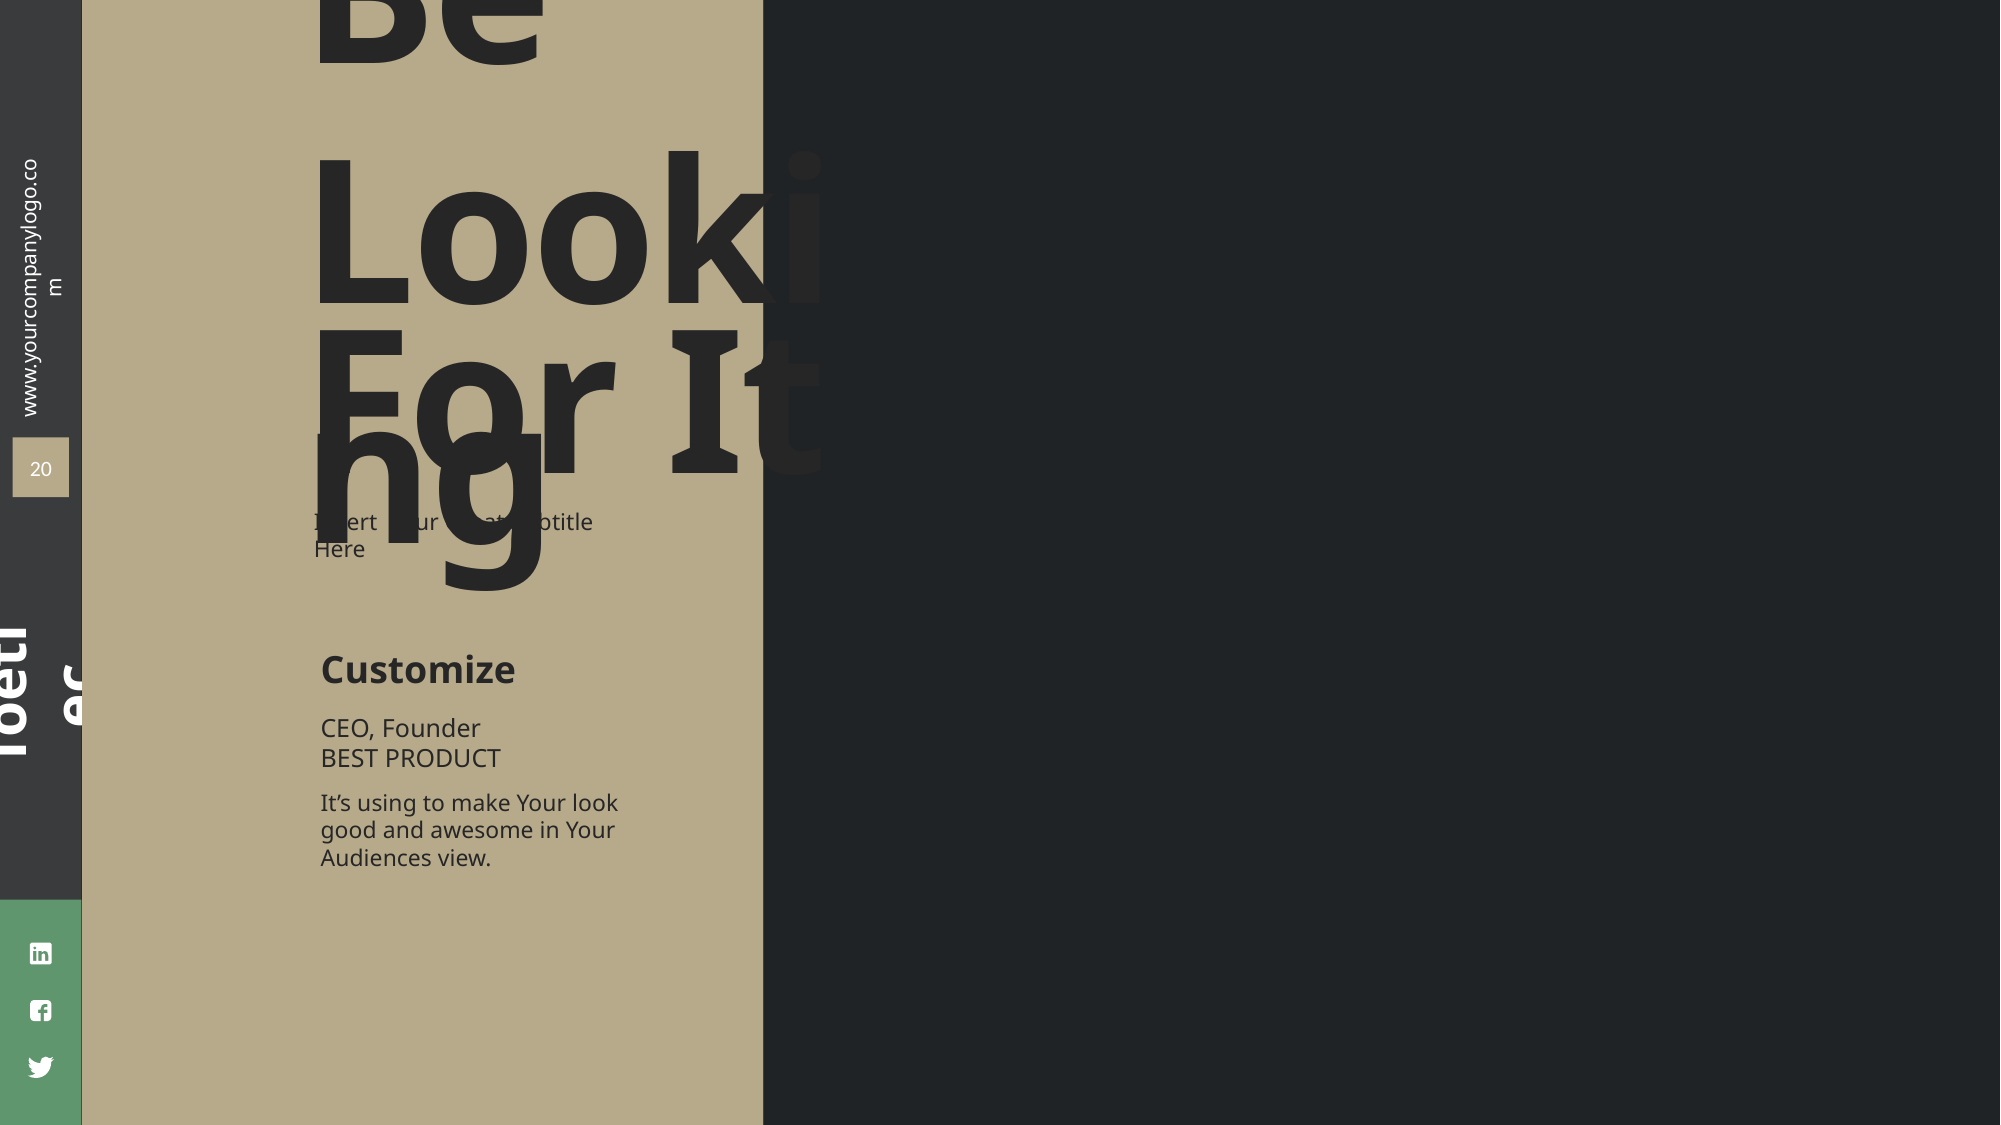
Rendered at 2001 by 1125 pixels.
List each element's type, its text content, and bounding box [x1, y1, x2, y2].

slide_number 20 [12, 437, 69, 498]
text_box CEO, Founder BEST PRODUCT [305, 705, 698, 780]
text_box Insert Your Great Subtitle Here [298, 500, 653, 570]
text_box For It [287, 290, 763, 498]
text_box It’s using to make Your look good and awesome in Your Audiences view. [305, 781, 661, 879]
text_box Customize [305, 641, 598, 697]
text_box Be Looking [287, 120, 763, 290]
picture [763, 0, 2000, 1125]
text_box [81, 0, 763, 1125]
